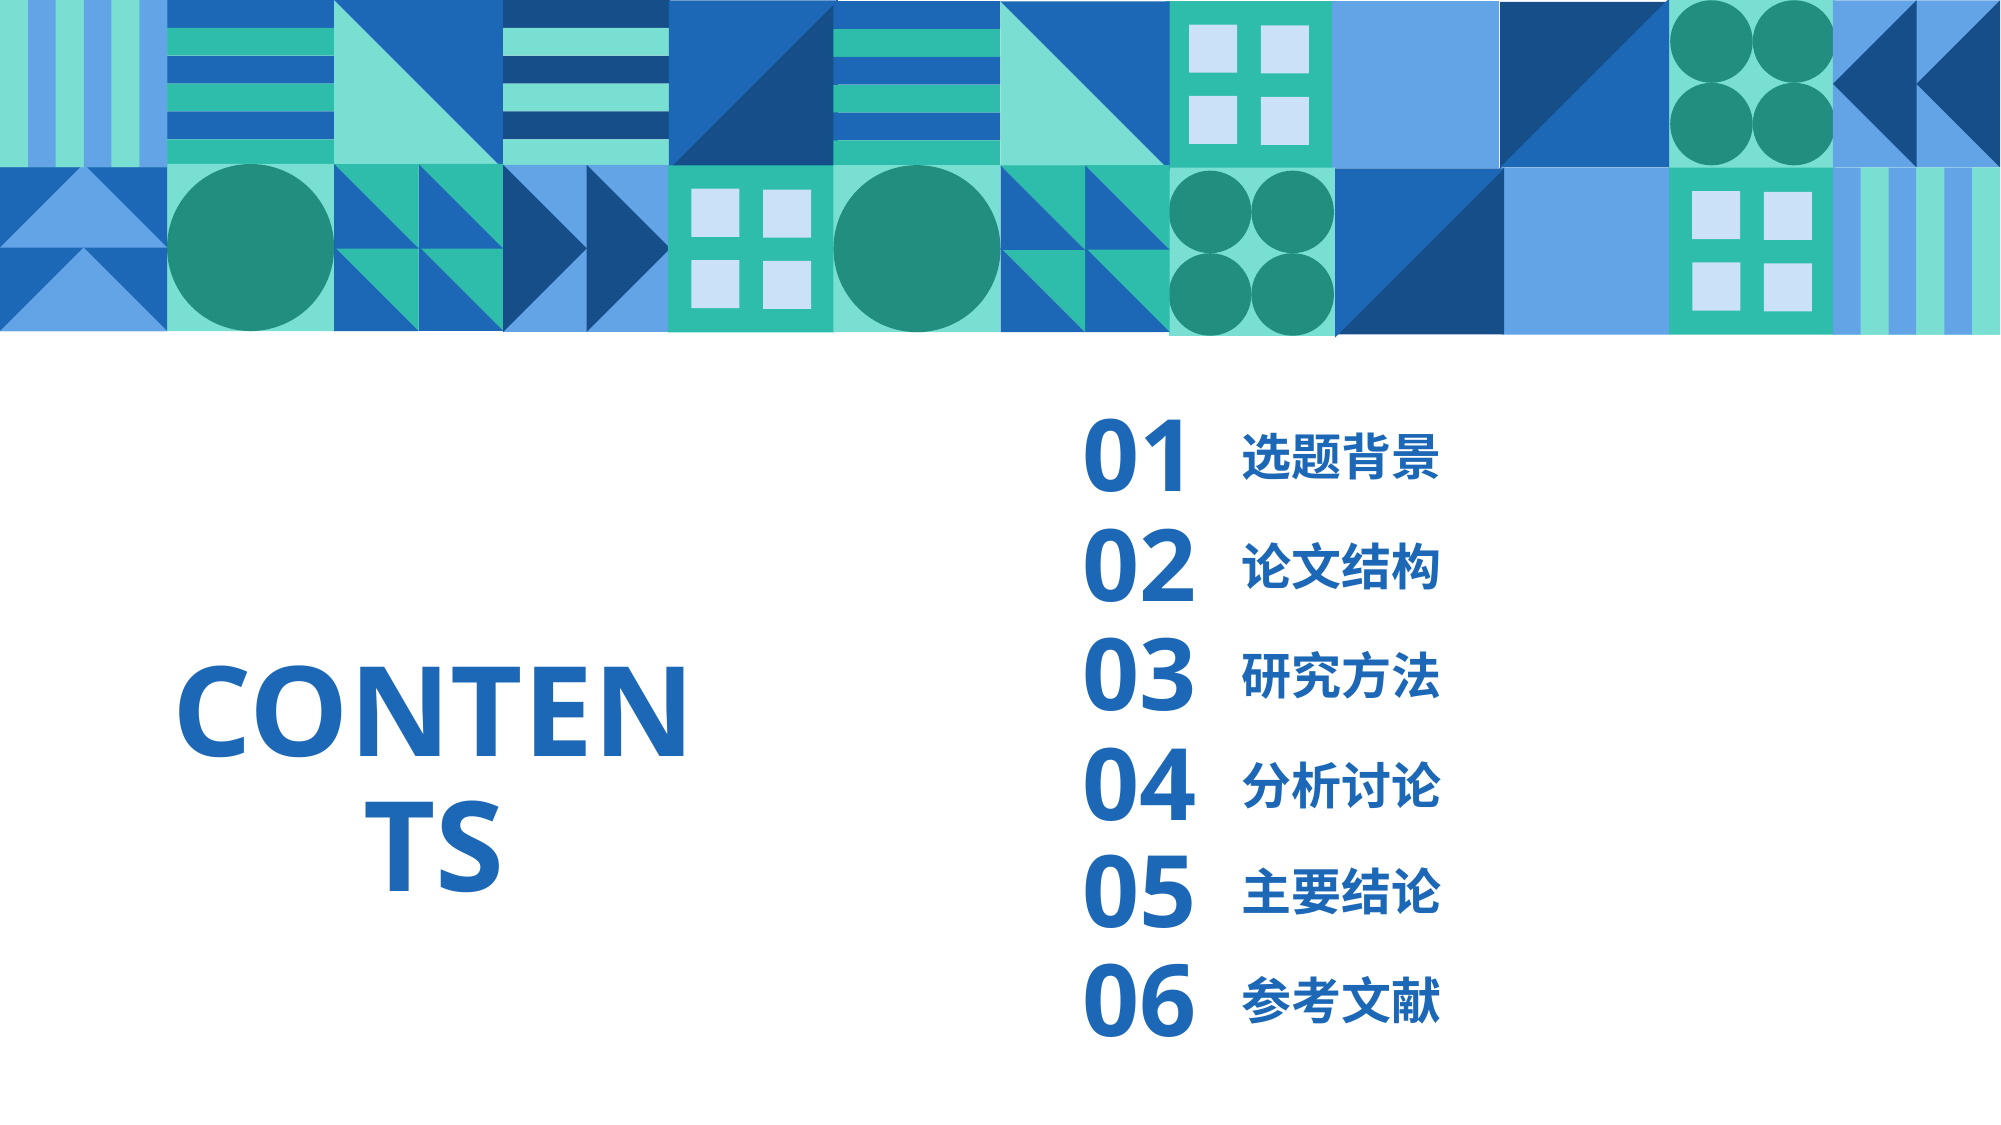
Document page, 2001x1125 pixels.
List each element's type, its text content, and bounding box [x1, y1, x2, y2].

list 06 [1067, 949, 1226, 1059]
list 主要结论 [1226, 840, 1778, 949]
list 04 [1067, 733, 1226, 840]
list 02 [1067, 514, 1226, 623]
list 参考文献 [1226, 949, 1778, 1059]
list 03 [1067, 623, 1226, 733]
list 论文结构 [1226, 514, 1778, 623]
list CONTENTS [128, 641, 740, 780]
list 研究方法 [1226, 623, 1778, 733]
list 分析讨论 [1226, 733, 1778, 840]
list 05 [1067, 840, 1226, 949]
list 01 [1067, 404, 1226, 514]
list 选题背景 [1226, 404, 1778, 514]
